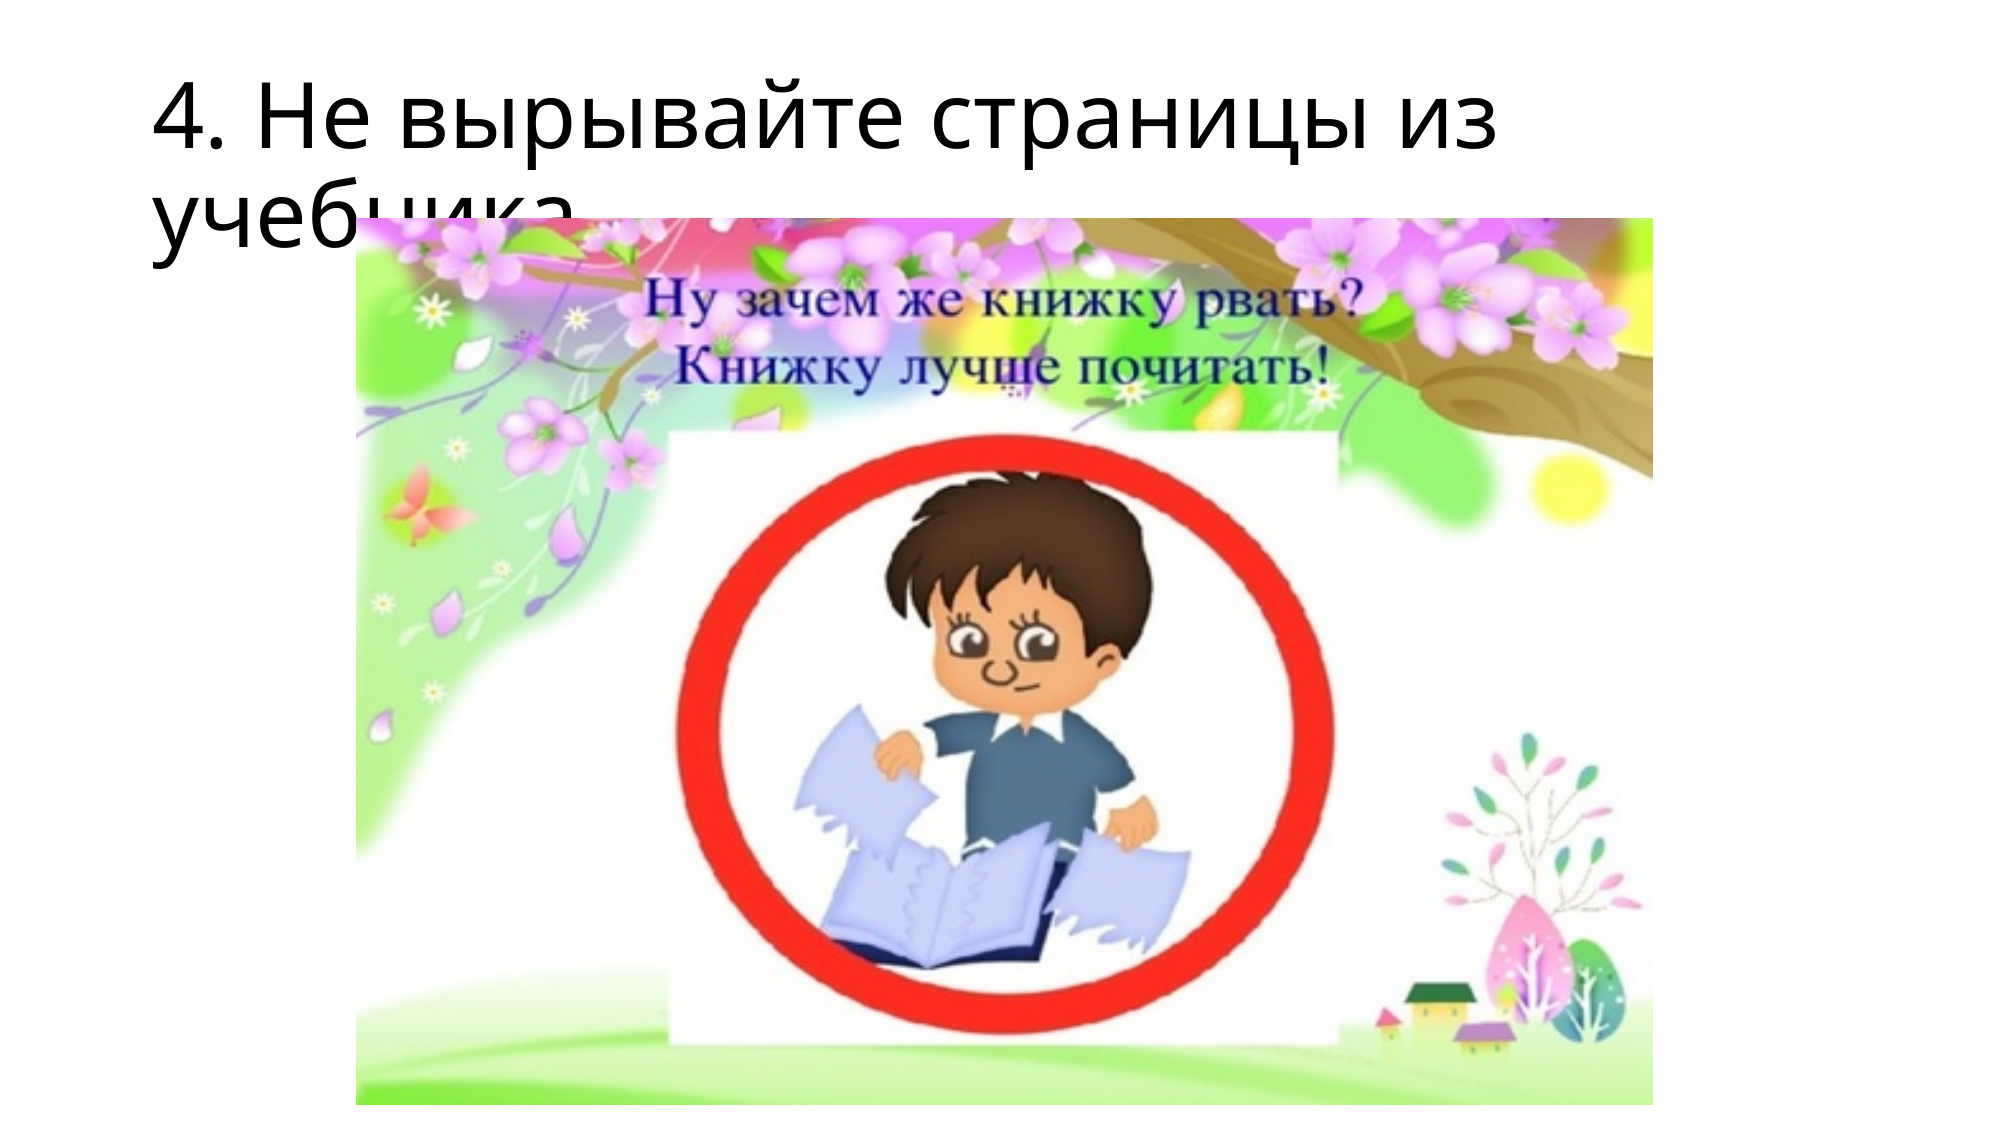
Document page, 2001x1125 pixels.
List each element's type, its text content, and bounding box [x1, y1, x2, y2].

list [356, 218, 1653, 1105]
title 4. Не вырывайте страницы из учебника. [137, 59, 1863, 278]
